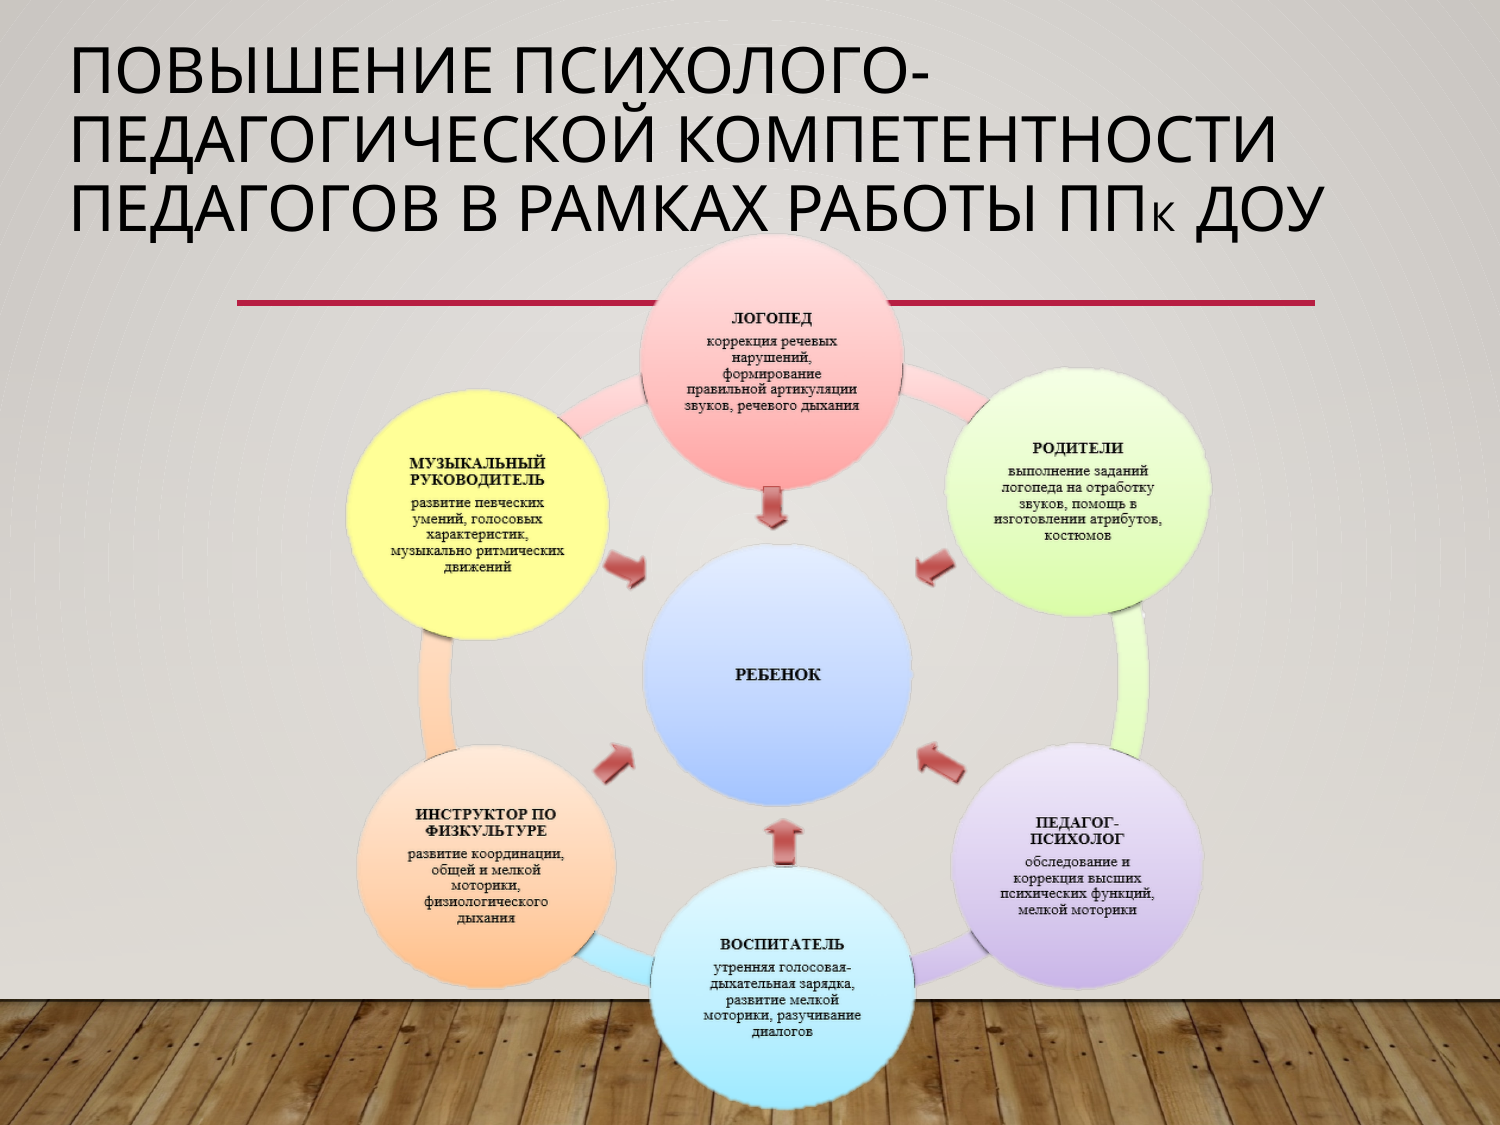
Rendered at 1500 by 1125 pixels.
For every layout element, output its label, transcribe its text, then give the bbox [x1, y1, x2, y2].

picture [0, 999, 1500, 1125]
title Повышение психолого-педагогической компетентности педагогов в рамках работы ППк ДОУ [53, 30, 1483, 256]
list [336, 231, 1215, 1118]
